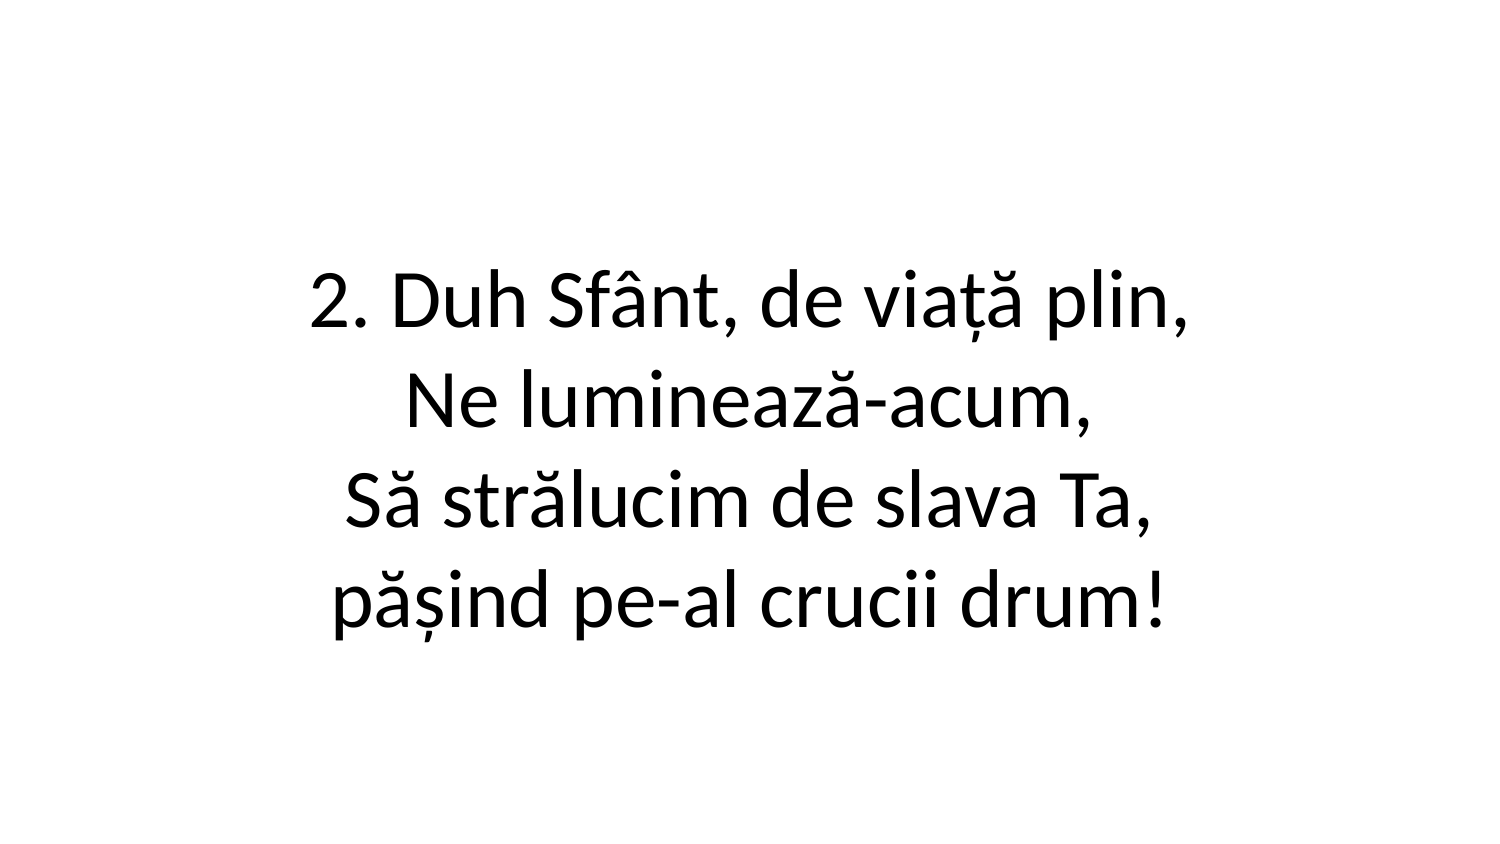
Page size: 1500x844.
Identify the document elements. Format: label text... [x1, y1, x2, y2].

text_box 2. Duh Sfânt, de viață plin, Ne luminează-acum, Să strălucim de slava Ta, pășind pe-al crucii drum! [293, 192, 1207, 652]
